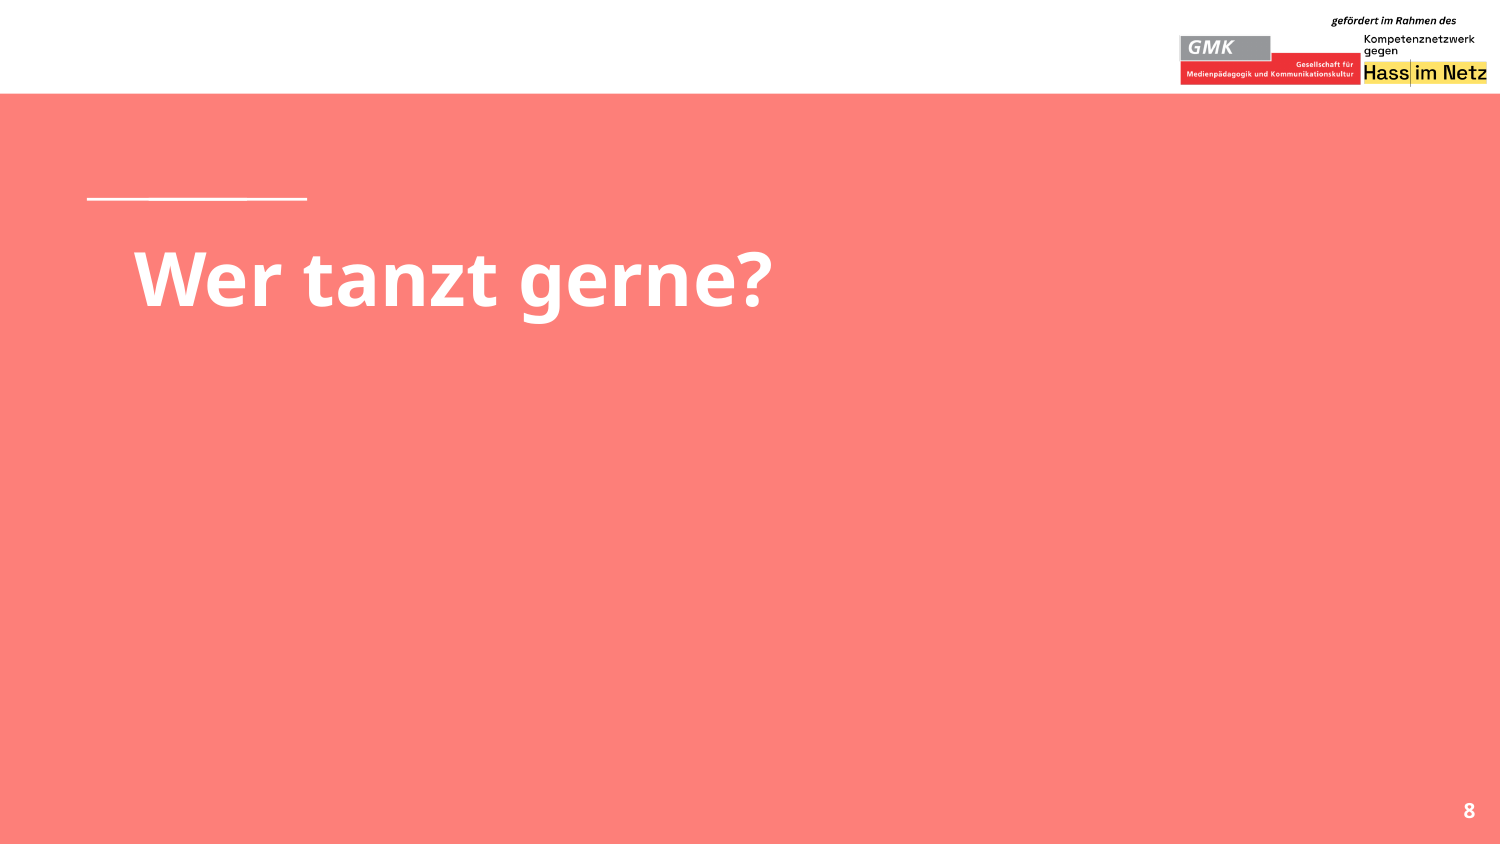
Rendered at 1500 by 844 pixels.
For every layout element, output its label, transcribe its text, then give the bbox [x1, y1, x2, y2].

picture [1177, 0, 1491, 94]
title Wer tanzt gerne? [119, 216, 1381, 466]
slide_number 8 [1400, 779, 1491, 844]
